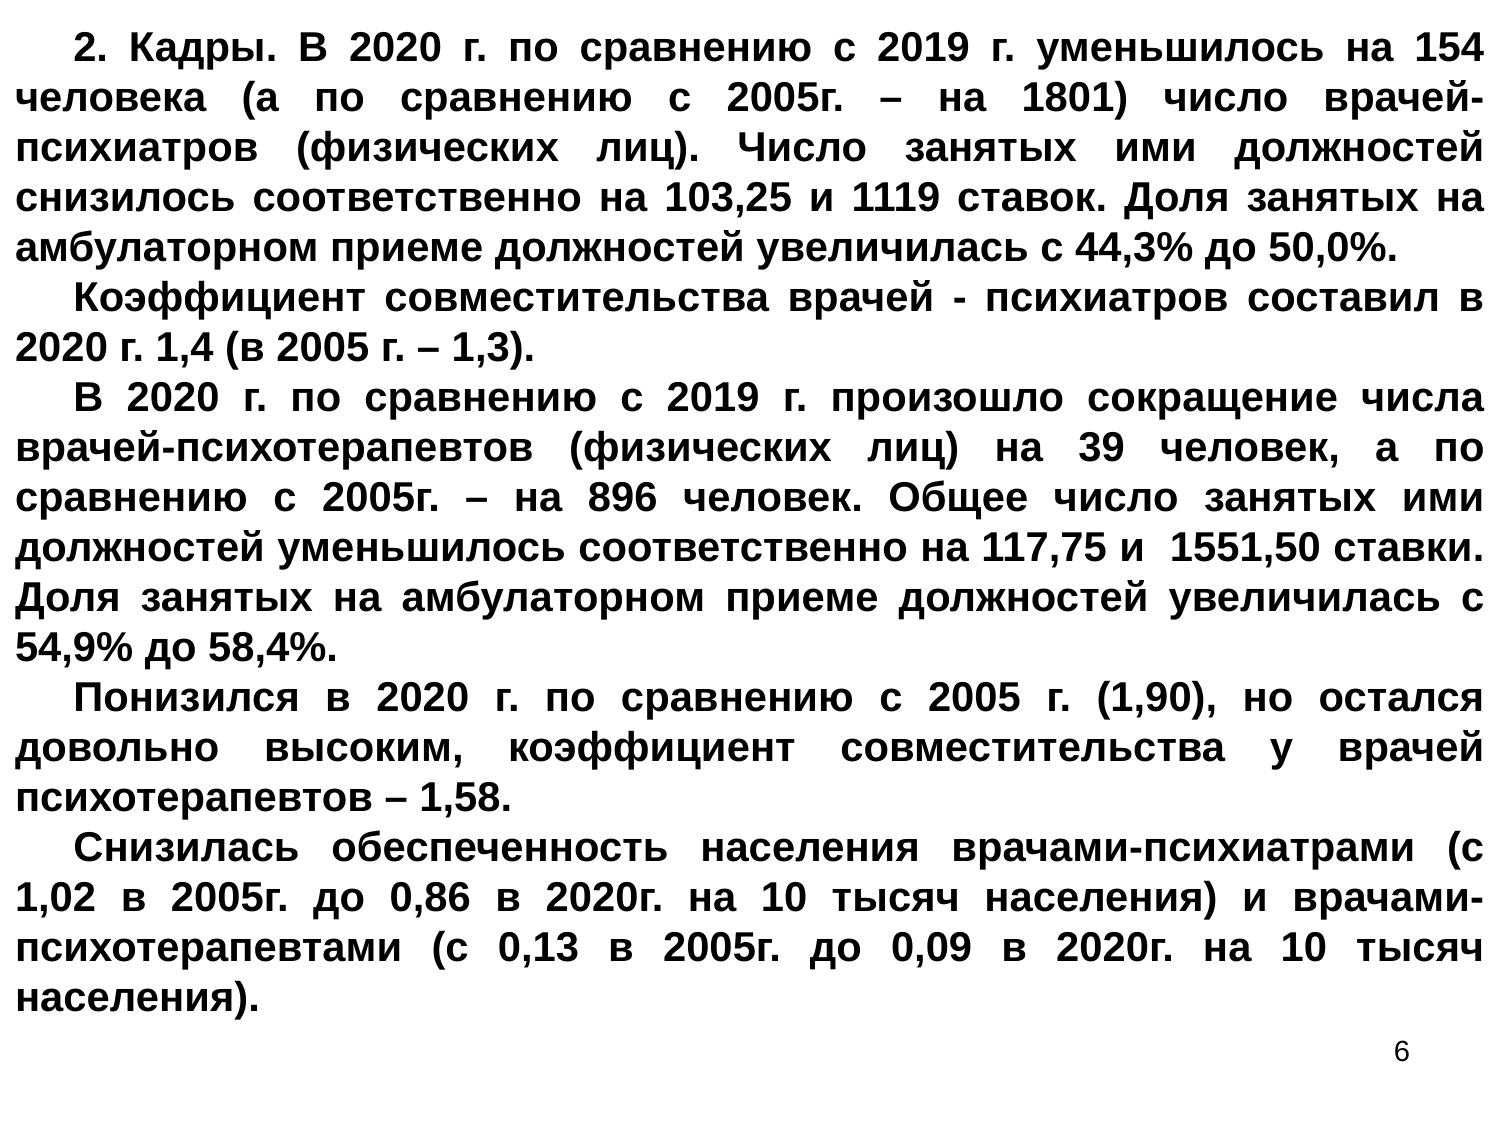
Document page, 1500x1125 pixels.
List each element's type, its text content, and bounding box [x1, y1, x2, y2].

list 2. Кадры. В 2020 г. по сравнению с 2019 г. уменьшилось на 154 человека (а по сравнению с 2005г. – на 1801) число врачей-психиатров (физических лиц). Число занятых ими должностей снизилось соответственно на 103,25 и 1119 ставок. Доля занятых на амбулаторном приеме должностей увеличилась с 44,3% до 50,0%. Коэффициент совместительства врачей - психиатров составил в 2020 г. 1,4 (в 2005 г. – 1,3). В 2020 г. по сравнению с 2019 г. произошло сокращение числа врачей-психотерапевтов (физических лиц) на 39 человек, а по сравнению с 2005г. – на 896 человек. Общее число занятых ими должностей уменьшилось соответственно на 117,75 и 1551,50 ставки. Доля занятых на амбулаторном приеме должностей увеличилась с 54,9% до 58,4%. Понизился в 2020 г. по сравнению с 2005 г. (1,90), но остался довольно высоким, коэффициент совместительства у врачей психотерапевтов – 1,58. Снизилась обеспеченность населения врачами-психиатрами (с 1,02 в 2005г. до 0,86 в 2020г. на 10 тысяч населения) и врачами-психотерапевтами (с 0,13 в 2005г. до 0,09 в 2020г. на 10 тысяч населения). [0, 10, 1500, 1015]
slide_number 6 [1112, 1025, 1425, 1100]
